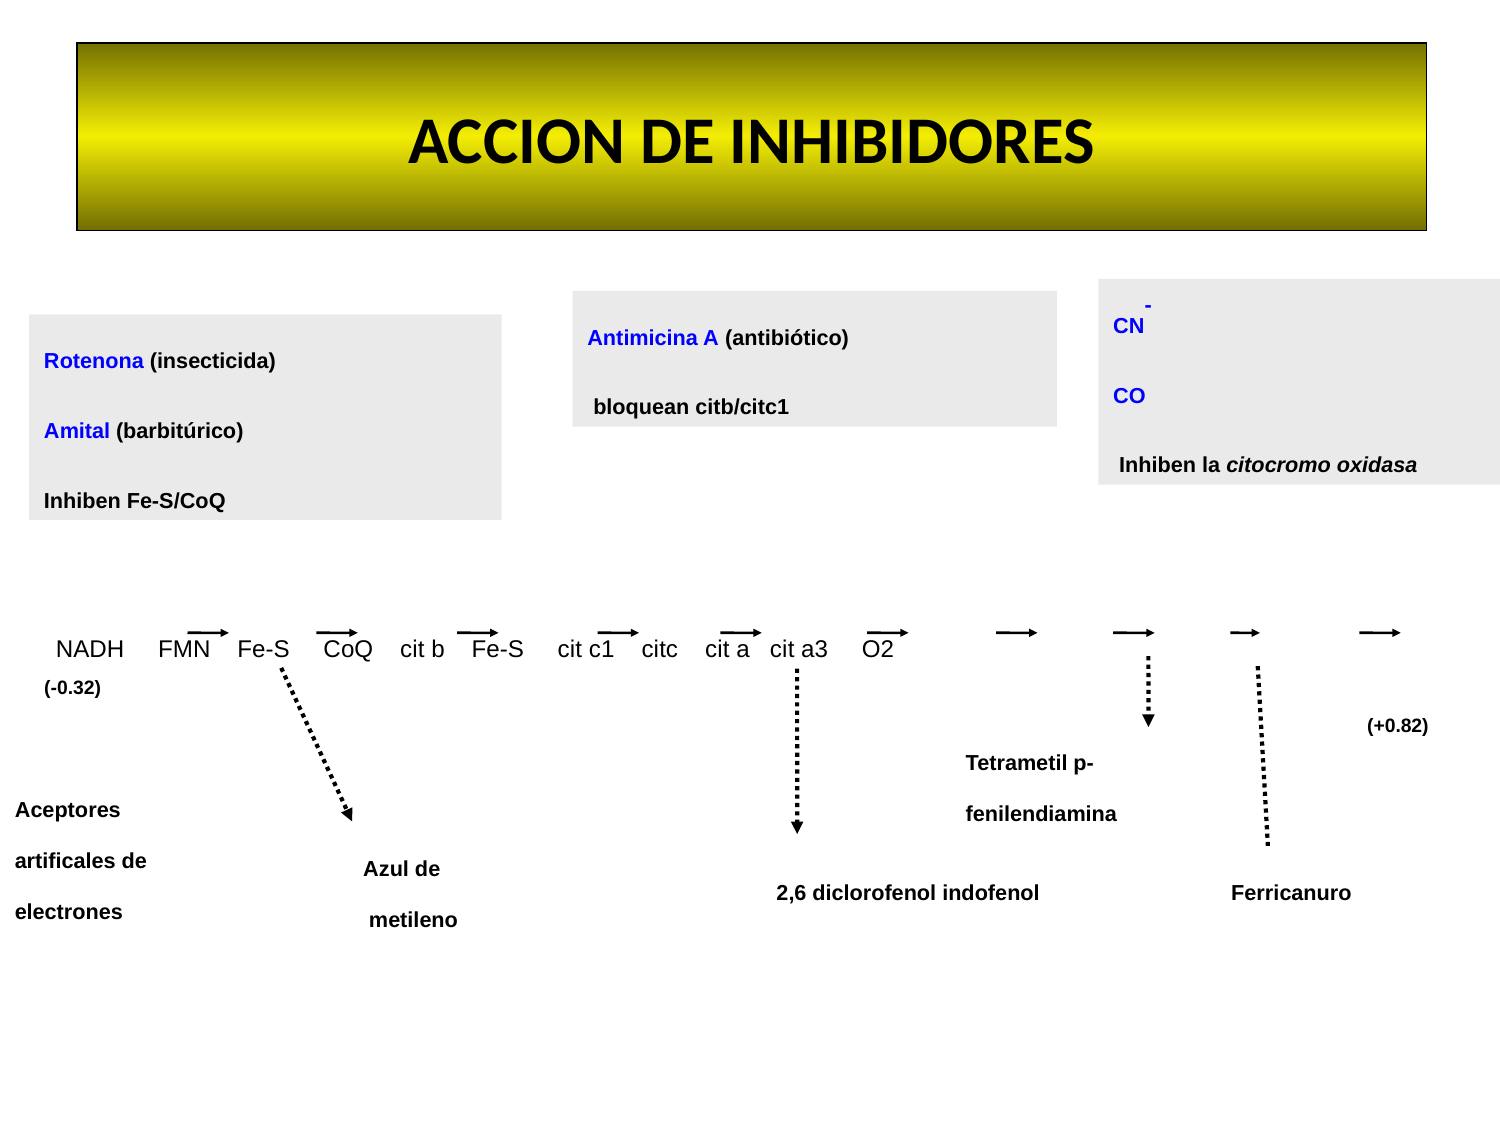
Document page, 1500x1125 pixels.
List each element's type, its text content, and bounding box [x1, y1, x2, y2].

text_box [790, 821, 804, 835]
text_box [996, 628, 1038, 637]
text_box Tetrametil p-fenilendiamina [950, 716, 1247, 834]
text_box [1359, 628, 1401, 637]
text_box [457, 628, 499, 637]
text_box [1230, 628, 1260, 637]
text_box [1142, 713, 1155, 728]
text_box (+0.82) [1352, 683, 1500, 744]
text_box NADH FMN Fe-S CoQ cit b Fe-S cit c1 citc cit a cit a3 O2 [41, 597, 1477, 670]
text_box 2,6 diclorofenol indofenol [761, 846, 1081, 912]
text_box Aceptores artificales de electrones [0, 763, 248, 932]
text_box [867, 628, 909, 637]
title ACCION DE INHIBIDORES [76, 42, 1427, 231]
text_box Azul de metileno [348, 822, 538, 940]
text_box CN- CO Inhiben la citocromo oxidasa [1098, 278, 1500, 485]
text_box [339, 795, 353, 822]
text_box Rotenona (insecticida) Amital (barbitúrico) Inhiben Fe-S/CoQ [29, 314, 502, 520]
text_box Ferricanuro [1216, 846, 1459, 912]
text_box Antimicina A (antibiótico) bloquean citb/citc1 [572, 290, 1057, 427]
text_box [316, 628, 358, 637]
text_box [187, 628, 229, 637]
text_box [720, 628, 762, 637]
text_box (-0.32) [29, 645, 177, 706]
text_box [597, 628, 640, 637]
text_box [1113, 628, 1155, 637]
